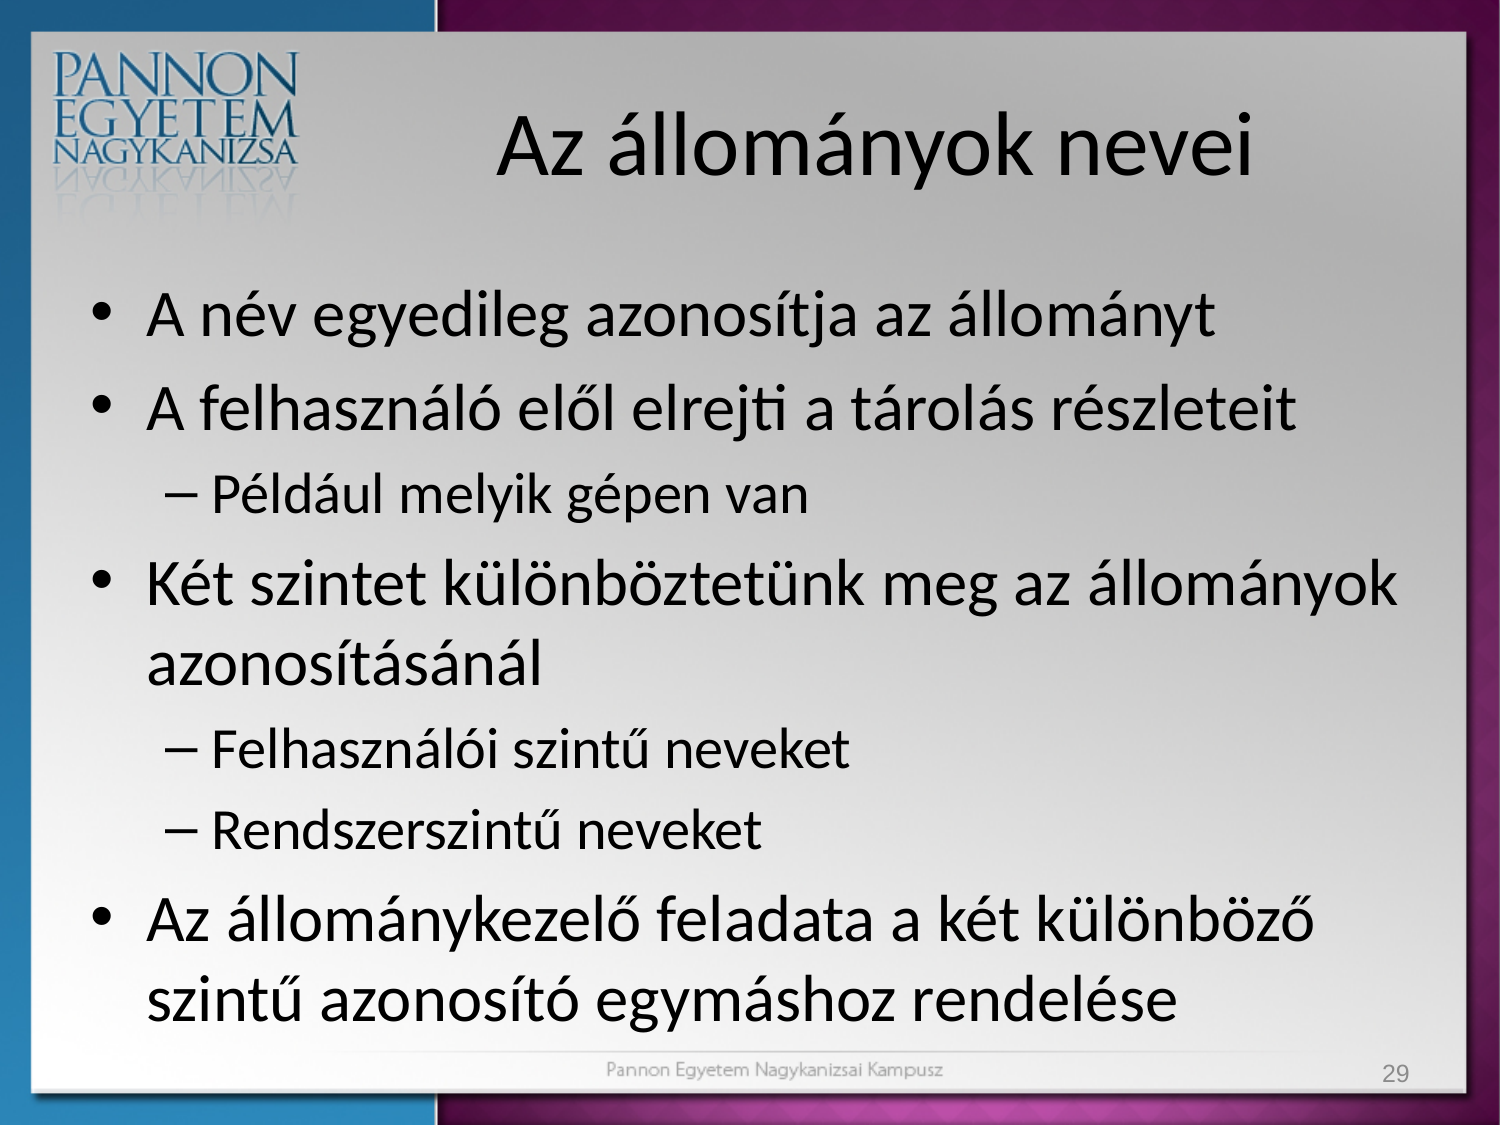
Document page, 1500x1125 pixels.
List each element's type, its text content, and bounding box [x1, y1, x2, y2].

picture [0, 0, 1500, 1125]
title Az állományok nevei [328, 45, 1425, 233]
list A név egyedileg azonosítja az állományt A felhasználó elől elrejti a tárolás részleteit Például melyik gépen van Két szintet különböztetünk meg az állományok azonosításánál Felhasználói szintű neveket Rendszerszintű neveket Az állománykezelő feladata a két különböző szintű azonosító egymáshoz rendelése [75, 262, 1425, 1075]
slide_number 29 [1074, 1042, 1425, 1103]
